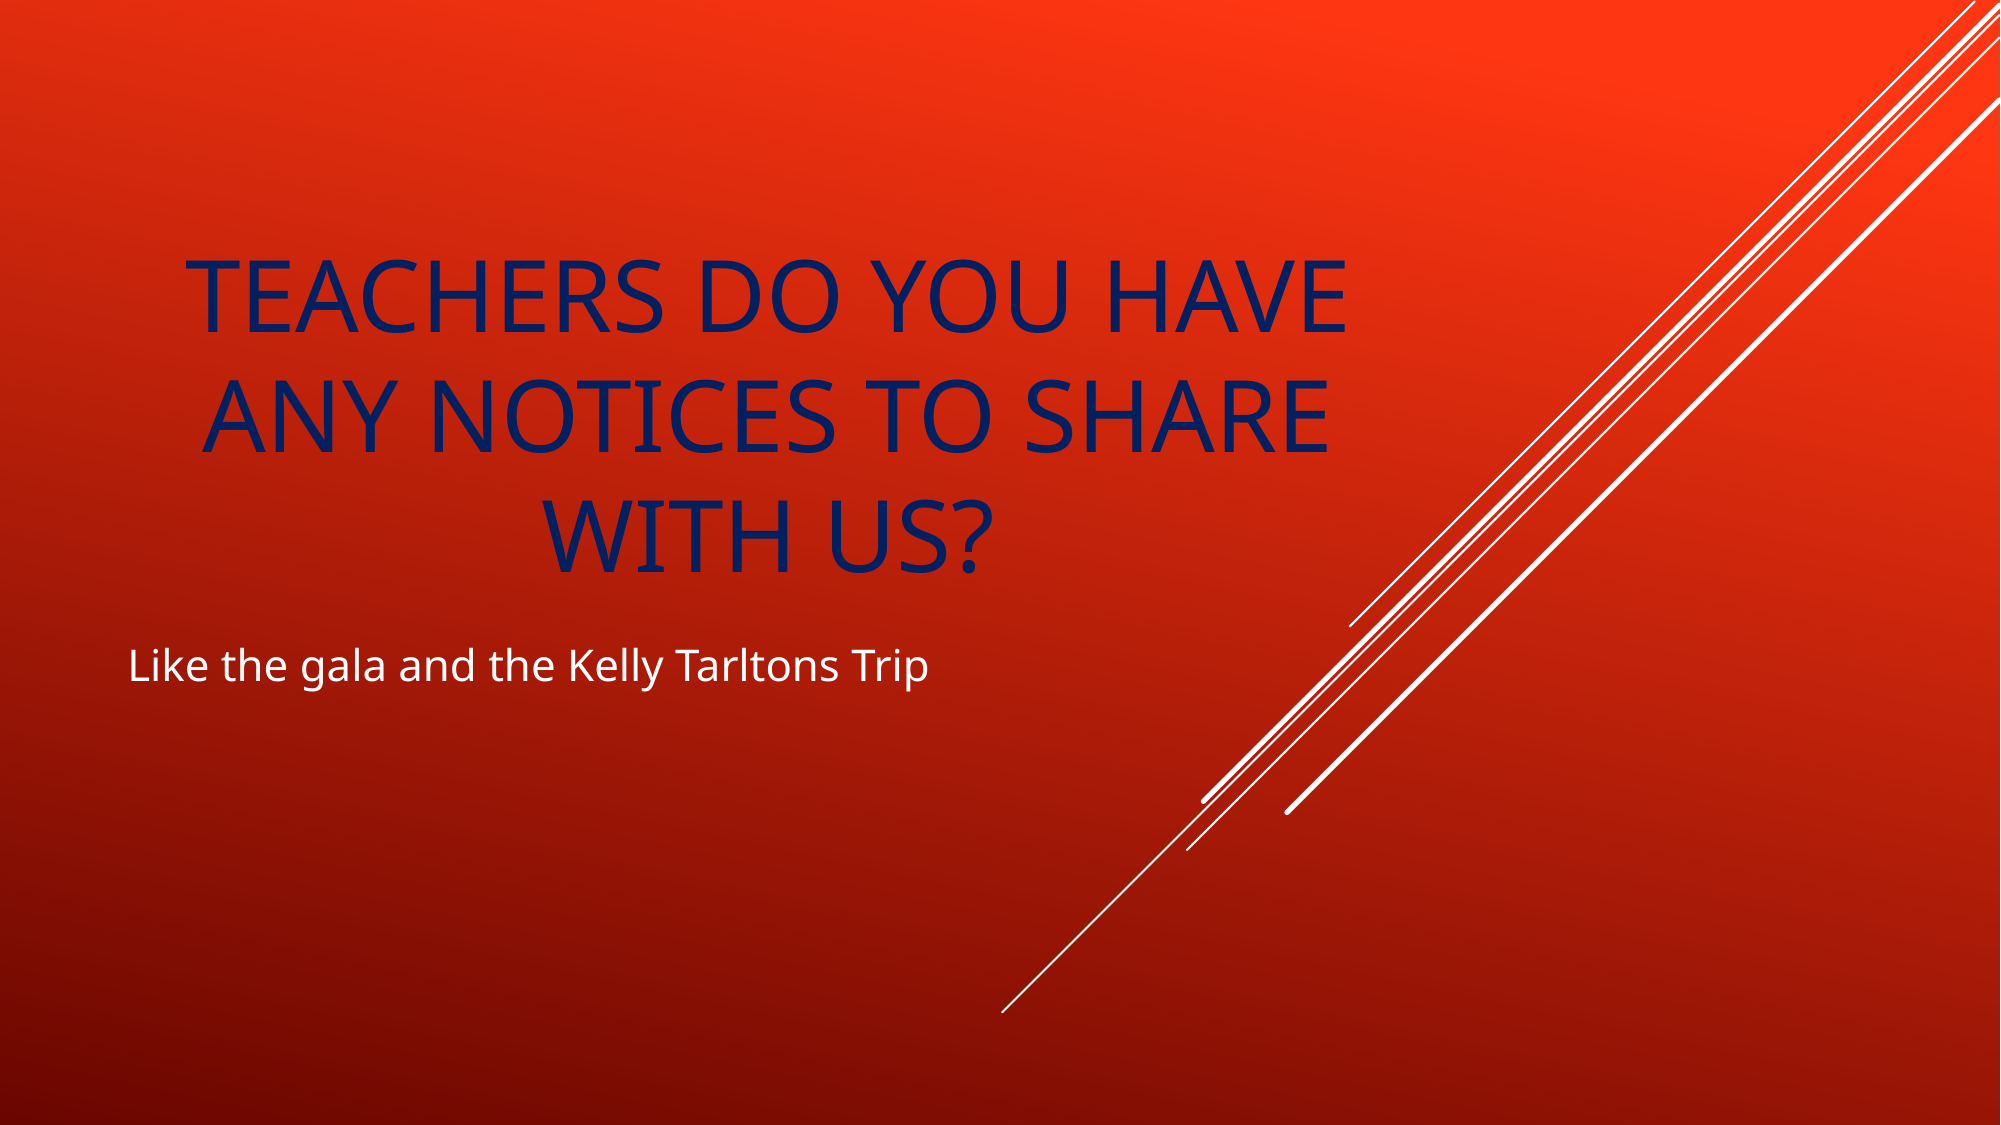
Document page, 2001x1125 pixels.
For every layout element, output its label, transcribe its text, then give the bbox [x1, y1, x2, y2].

title Teachers Do you have any notices to share with us? [112, 112, 1425, 600]
subtitle Like the gala and the Kelly Tarltons Trip [112, 630, 1163, 950]
